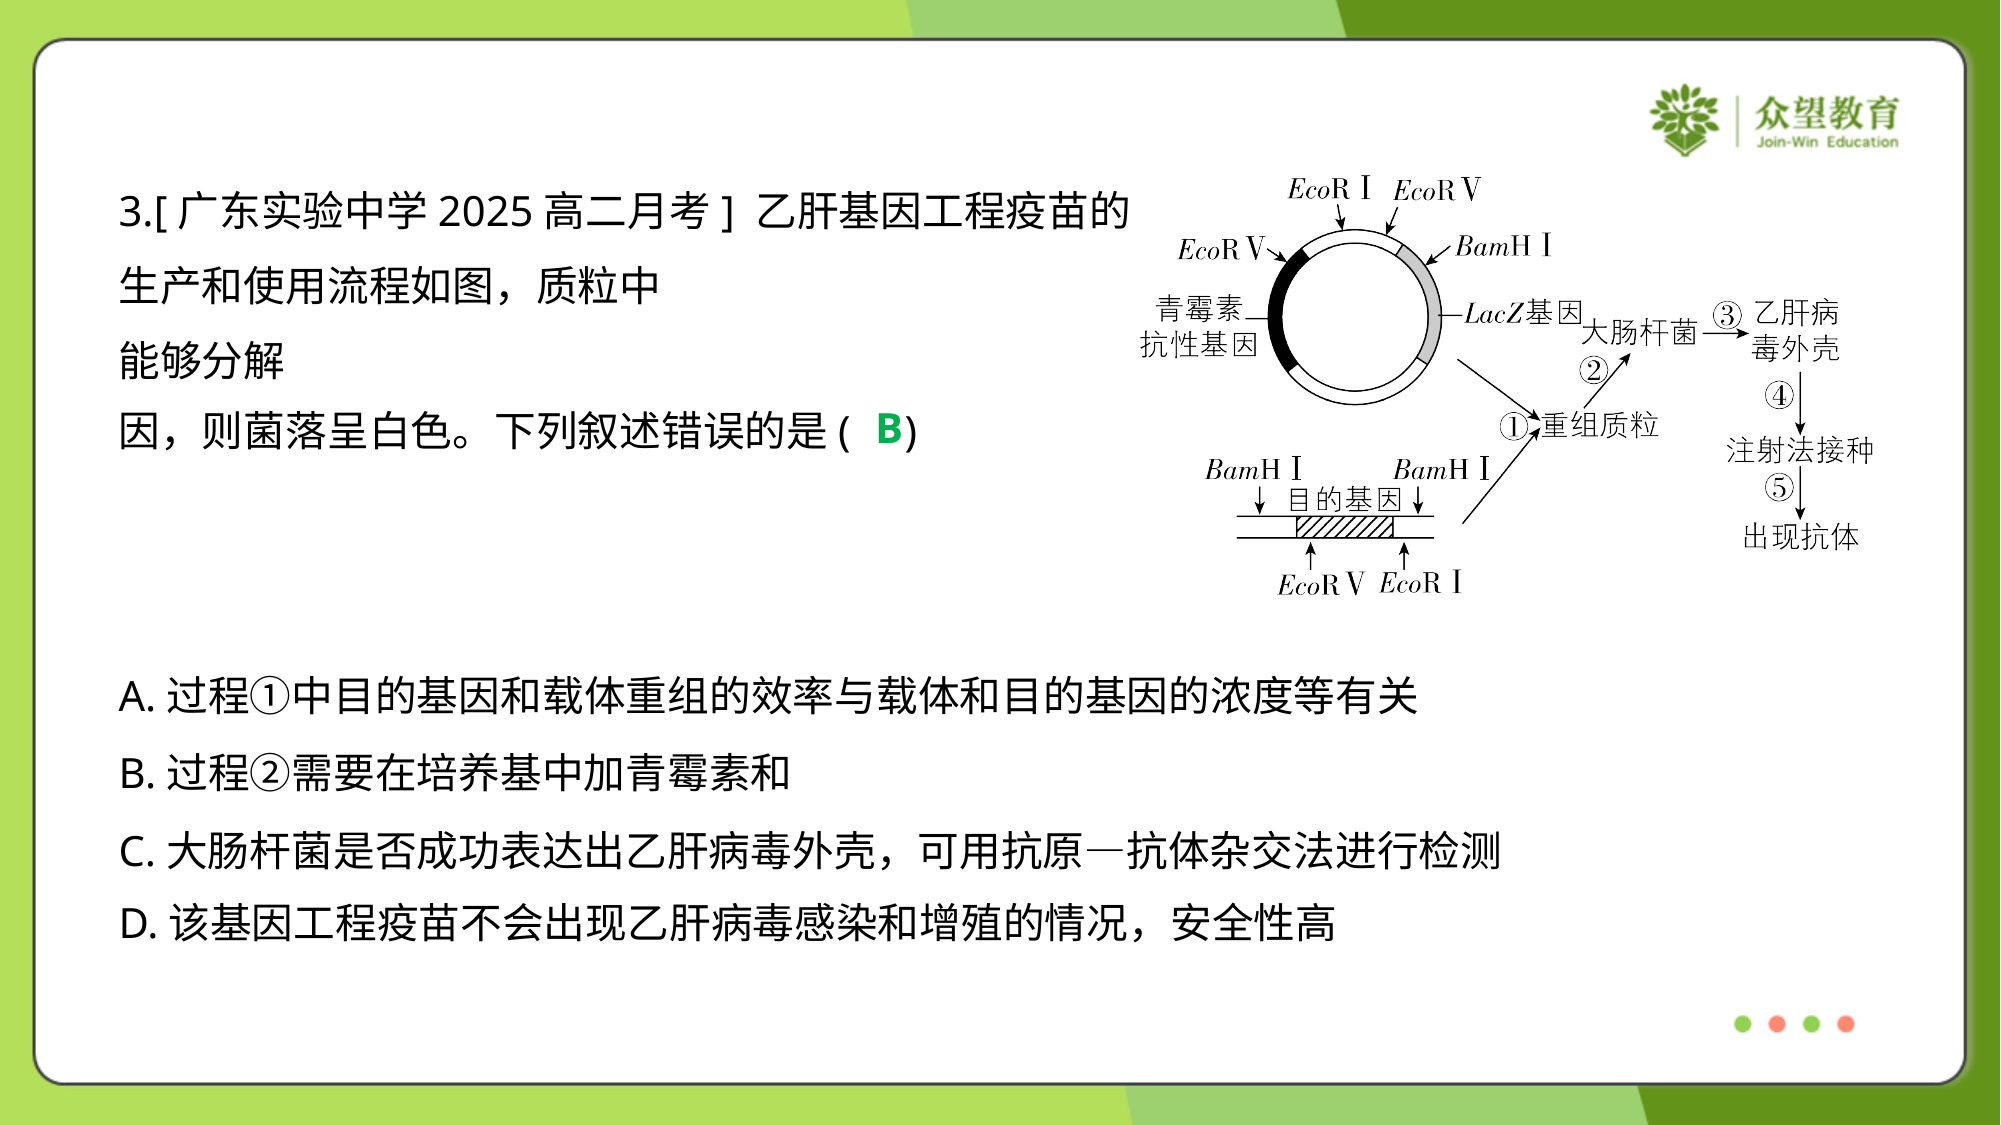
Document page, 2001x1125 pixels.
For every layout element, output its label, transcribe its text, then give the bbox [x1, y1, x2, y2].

text_box B [859, 381, 919, 446]
picture [0, 0, 2000, 1125]
